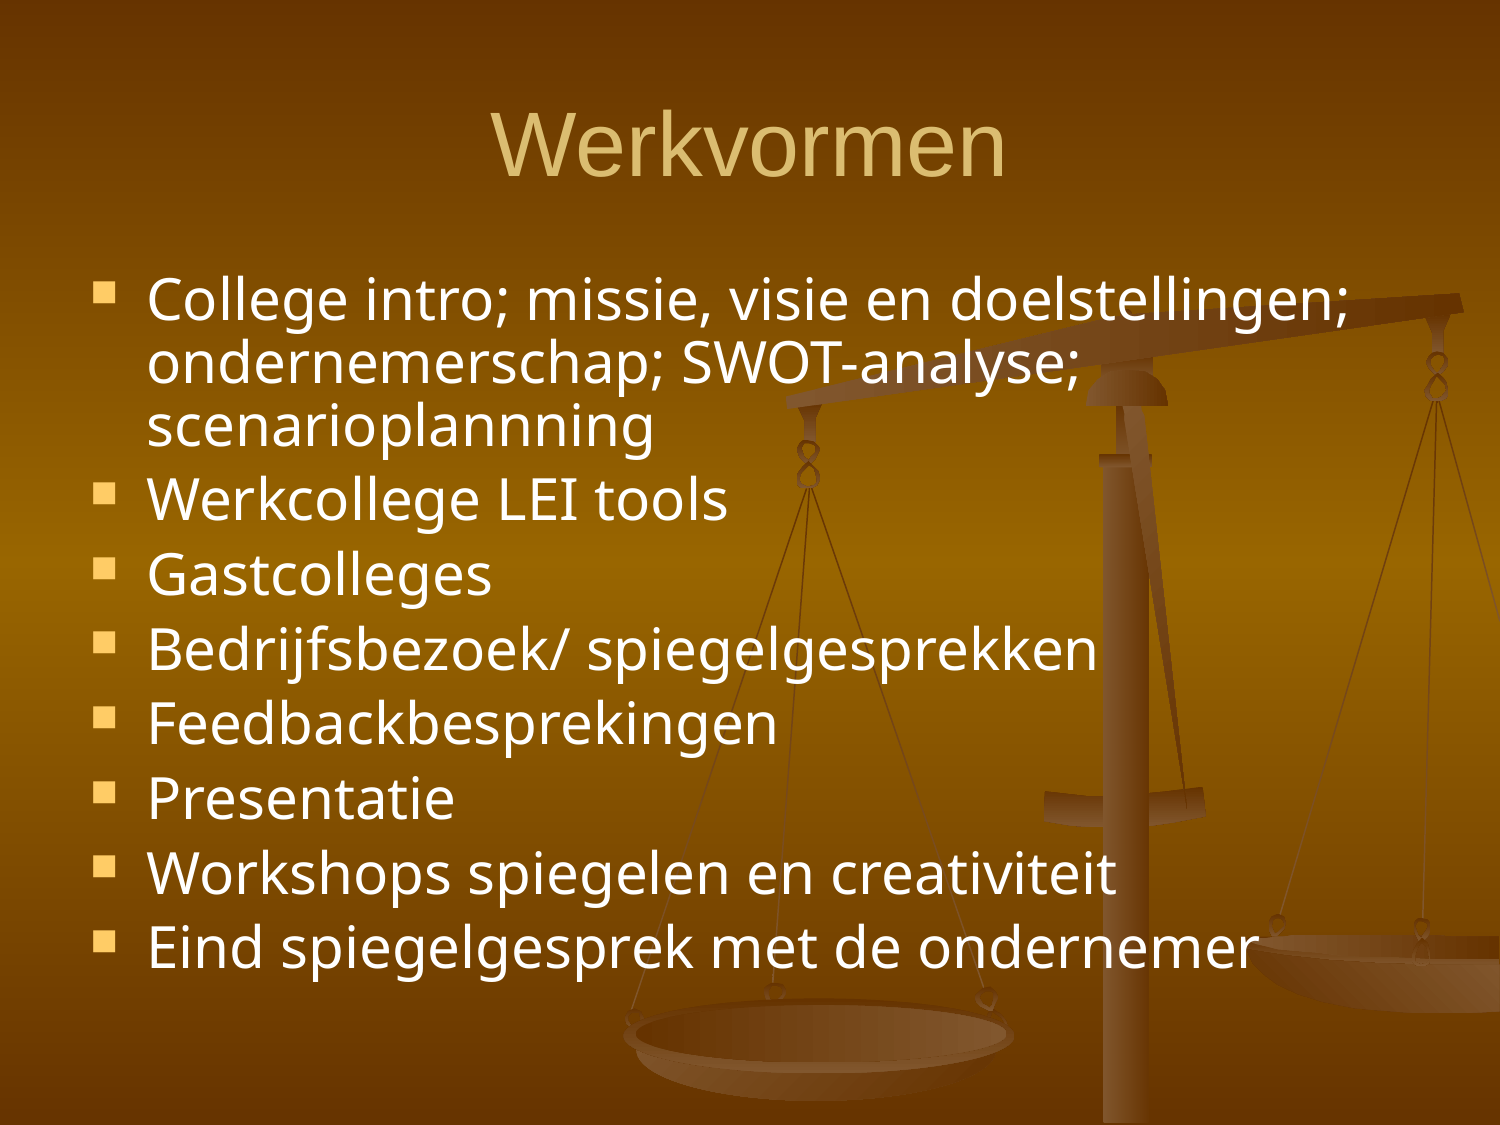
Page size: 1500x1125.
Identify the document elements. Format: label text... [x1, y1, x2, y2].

list College intro; missie, visie en doelstellingen; ondernemerschap; SWOT-analyse; scenarioplannning Werkcollege LEI tools Gastcolleges Bedrijfsbezoek/ spiegelgesprekken Feedbackbesprekingen Presentatie Workshops spiegelen en creativiteit Eind spiegelgesprek met de ondernemer [74, 262, 1426, 1006]
title Werkvormen [74, 45, 1426, 234]
